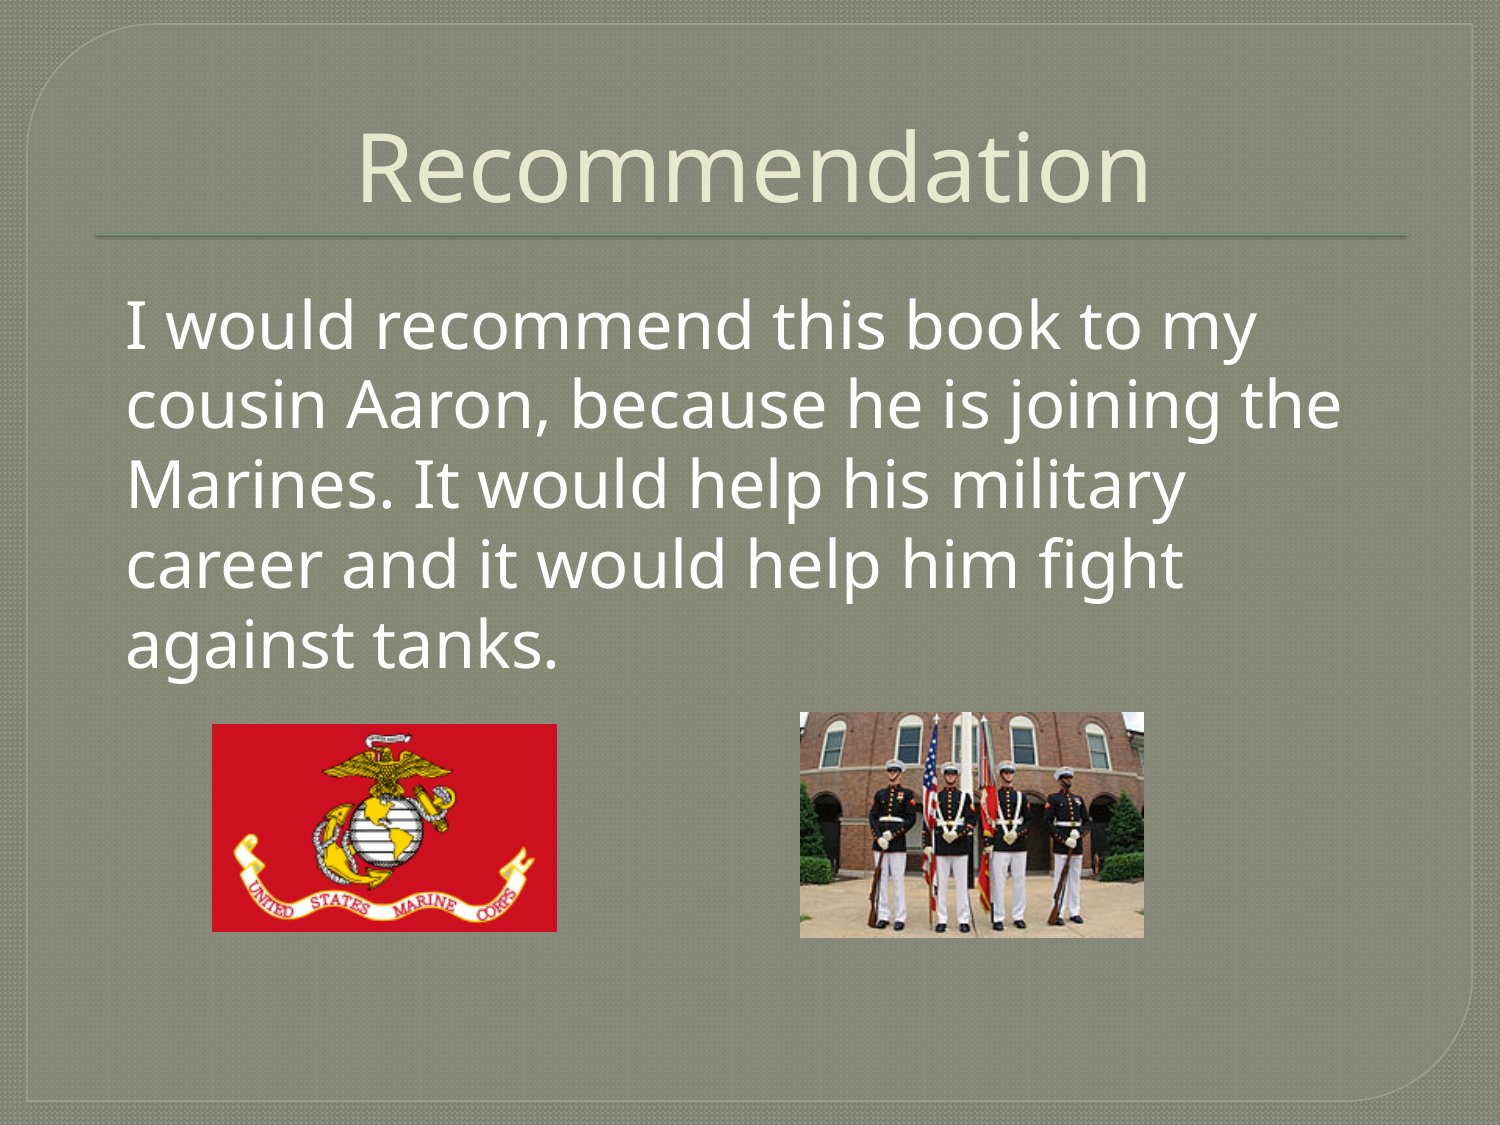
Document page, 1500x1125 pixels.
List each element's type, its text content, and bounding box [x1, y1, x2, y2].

picture [799, 712, 1144, 938]
title Recommendation [75, 41, 1425, 230]
list I would recommend this book to my cousin Aaron, because he is joining the Marines. It would help his military career and it would help him fight against tanks. [62, 275, 1413, 1018]
picture [212, 724, 557, 932]
